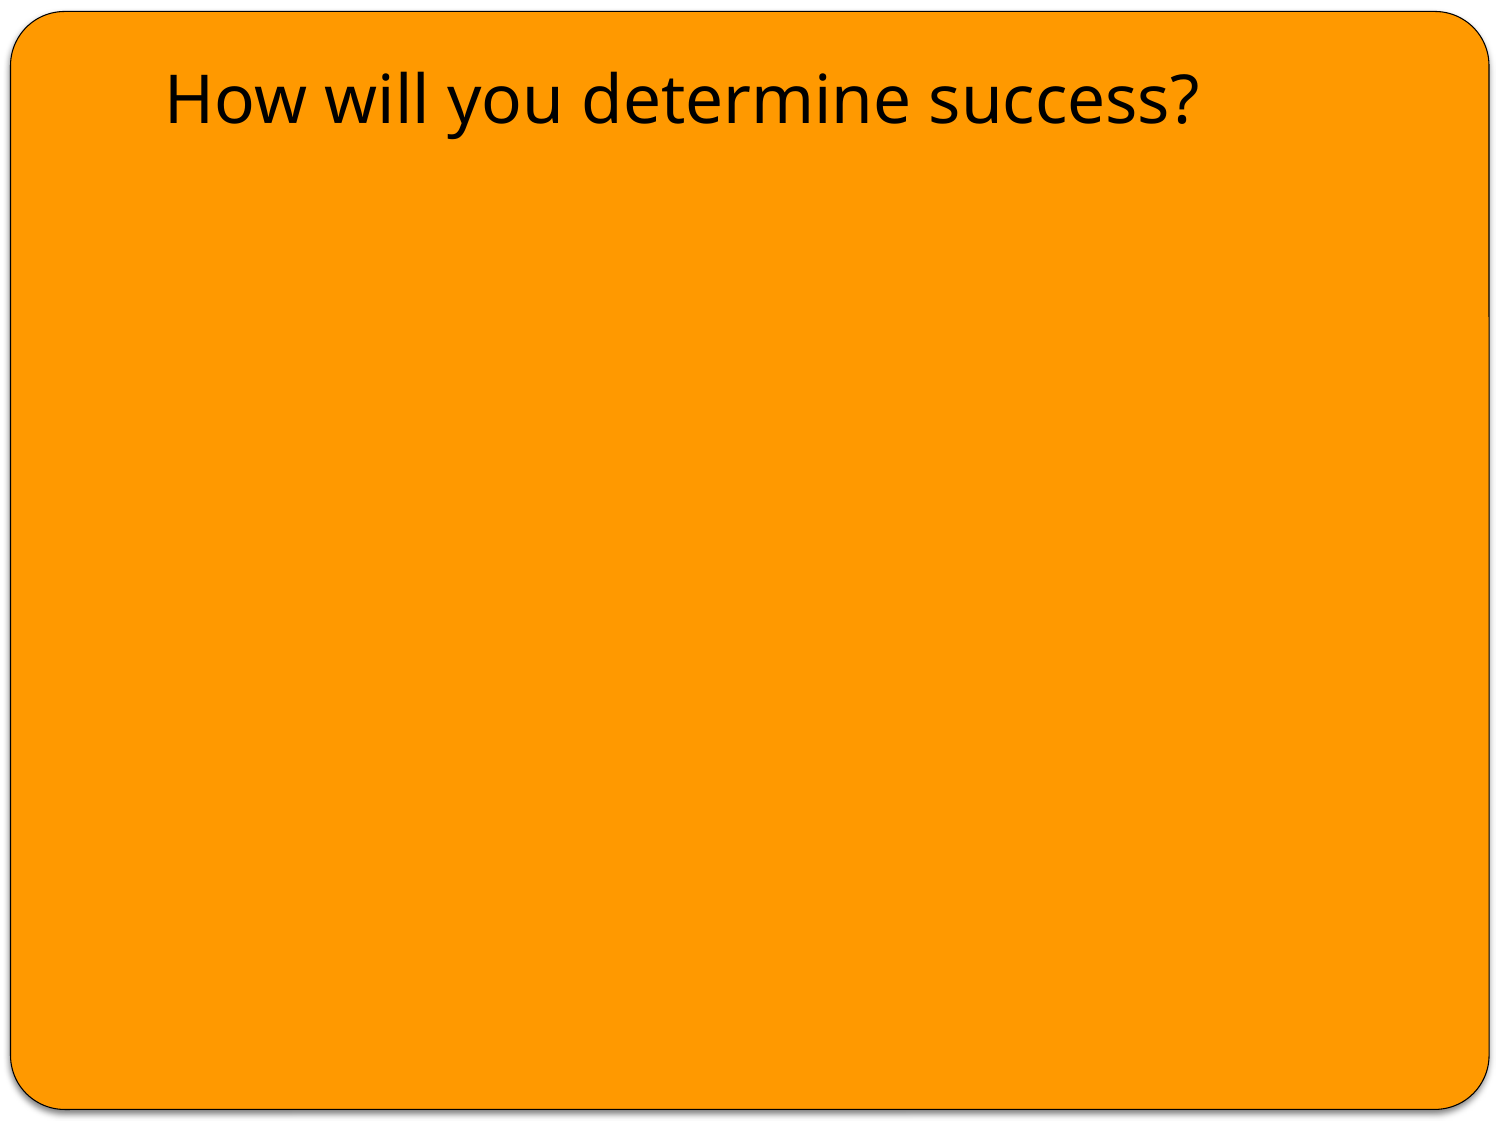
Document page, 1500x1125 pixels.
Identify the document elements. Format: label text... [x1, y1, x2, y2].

title How will you determine success? [150, 45, 1425, 233]
